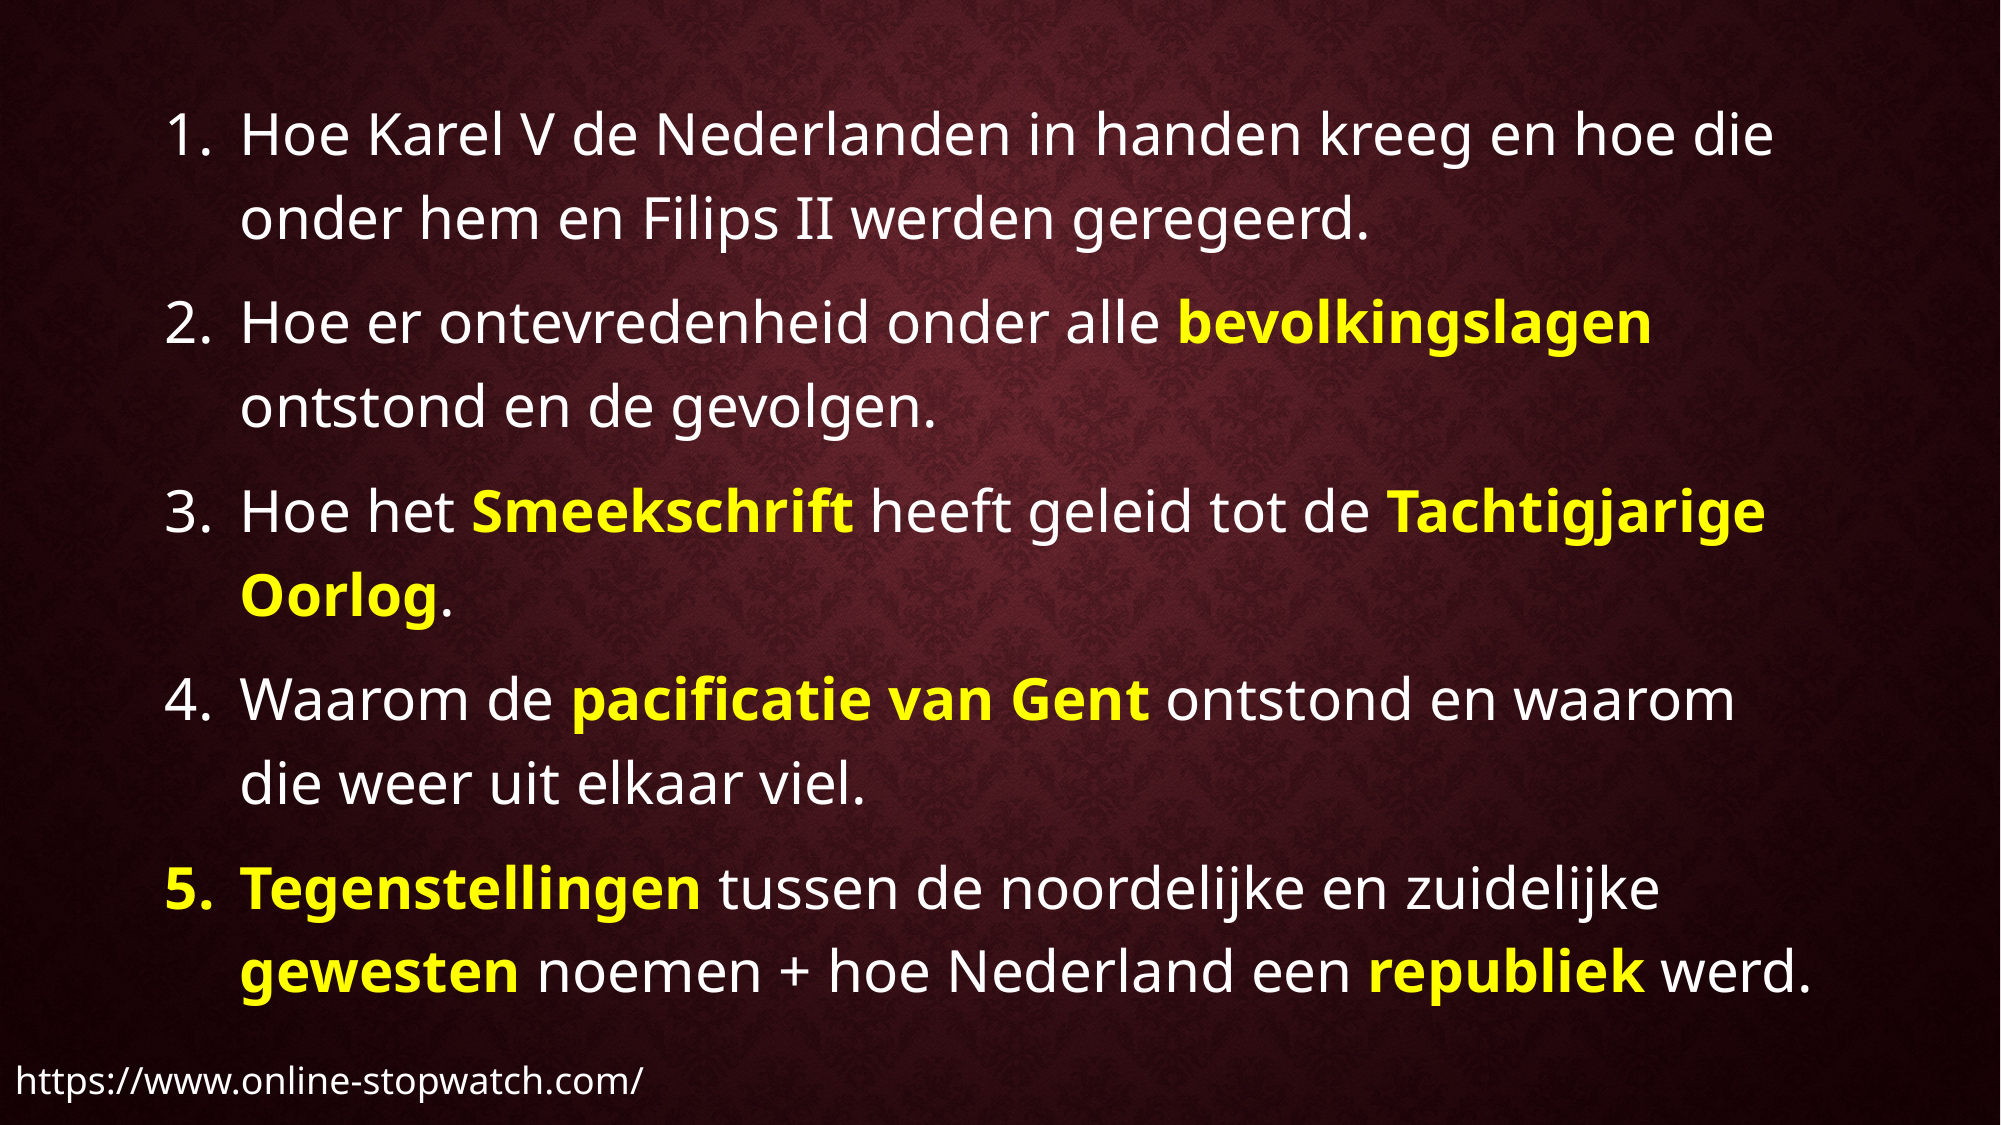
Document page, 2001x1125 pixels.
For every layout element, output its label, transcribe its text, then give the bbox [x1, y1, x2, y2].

list Hoe Karel V de Nederlanden in handen kreeg en hoe die onder hem en Filips II werden geregeerd. Hoe er ontevredenheid onder alle bevolkingslagen ontstond en de gevolgen. Hoe het Smeekschrift heeft geleid tot de Tachtigjarige Oorlog. Waarom de pacificatie van Gent ontstond en waarom die weer uit elkaar viel. Tegenstellingen tussen de noordelijke en zuidelijke gewesten noemen + hoe Nederland een republiek werd. [149, 75, 1849, 1064]
text_box https://www.online-stopwatch.com/ [0, 1049, 852, 1109]
